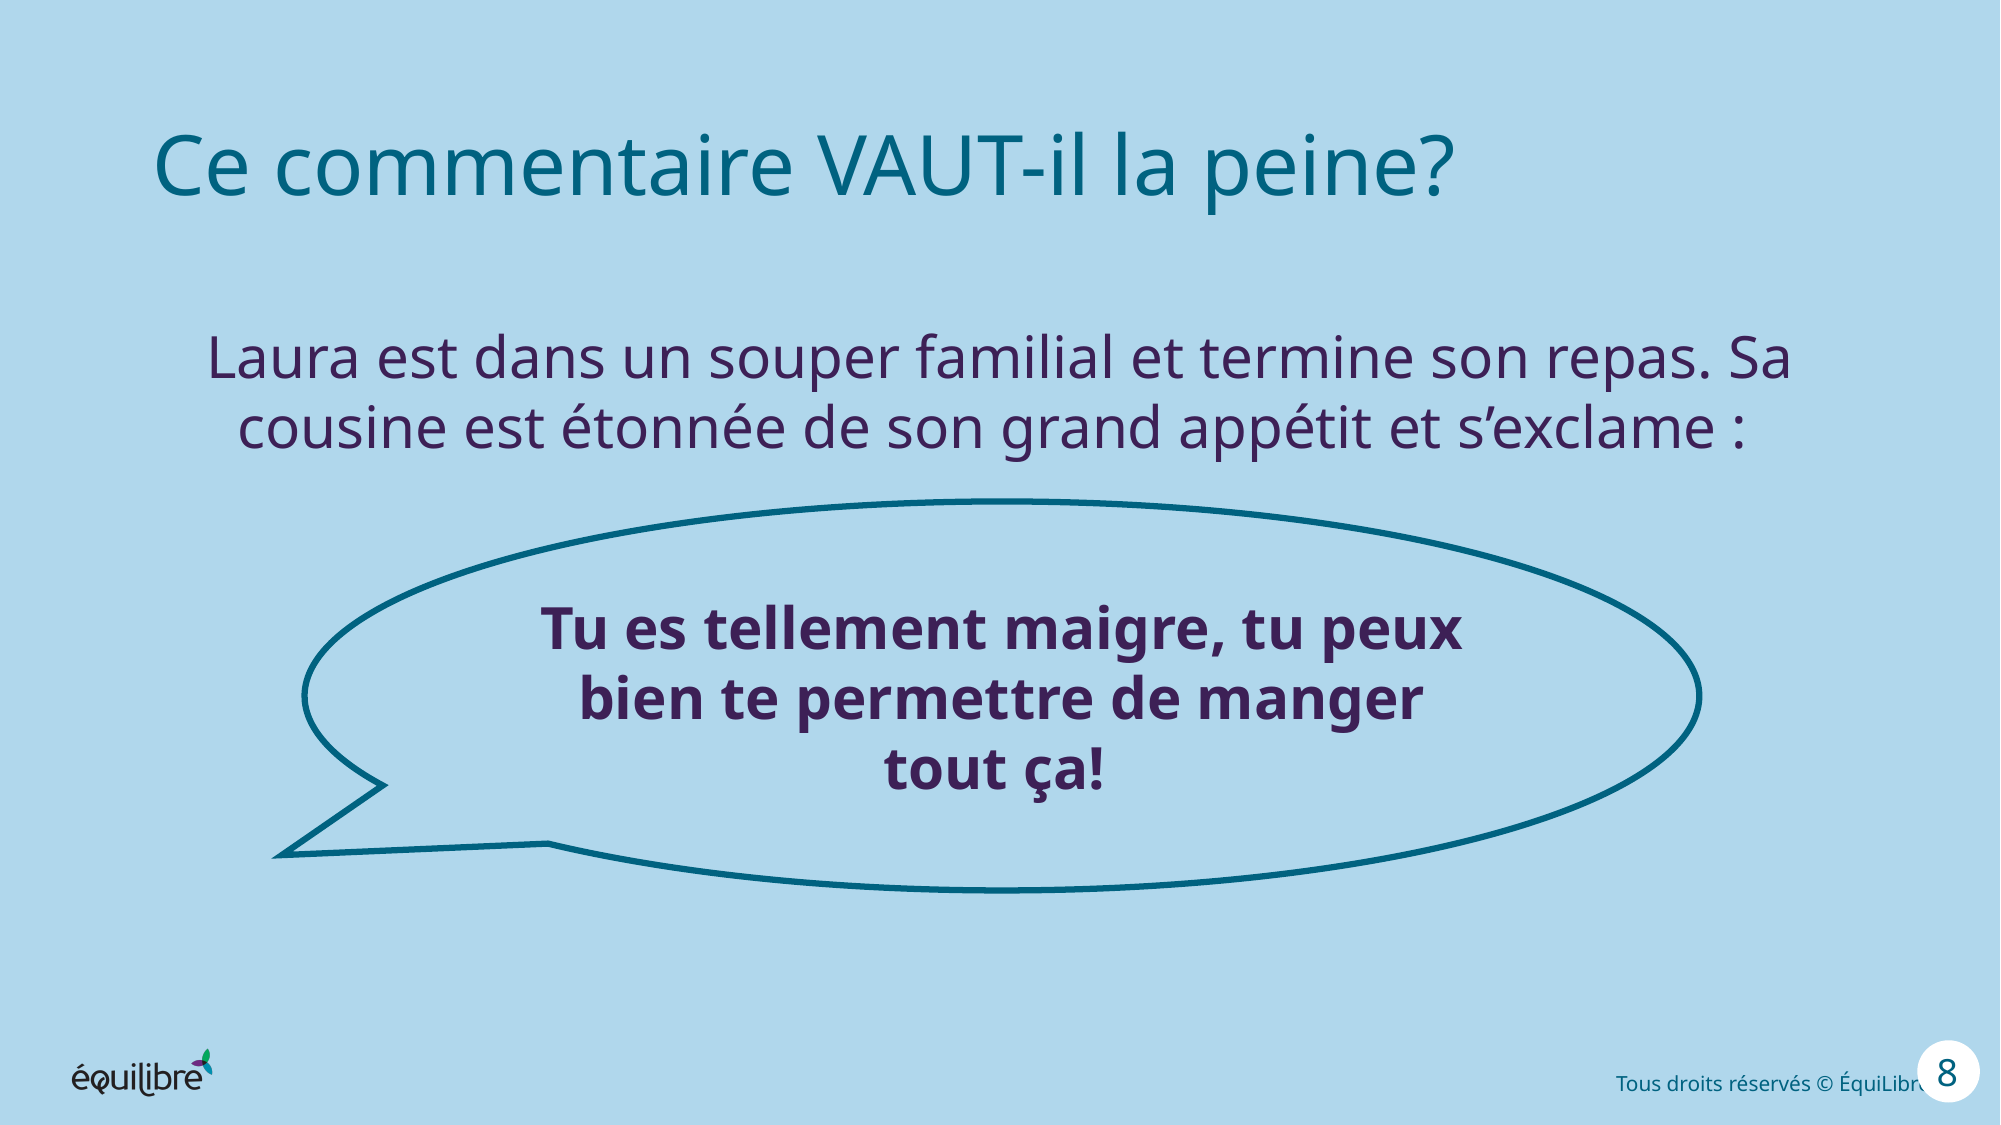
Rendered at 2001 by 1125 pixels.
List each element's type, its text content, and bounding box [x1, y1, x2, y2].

title Ce commentaire VAUT-il la peine? [137, 59, 1863, 278]
text_box [1917, 1056, 1921, 1086]
picture [63, 1036, 221, 1125]
text_box Laura est dans un souper familial et termine son repas. Sa cousine est étonnée de son grand appétit et s’exclame : [181, 312, 1819, 468]
text_box 8 [1921, 1041, 2000, 1102]
text_box Tu es tellement maigre, tu peux bien te permettre de manger tout ça! [278, 500, 1701, 892]
